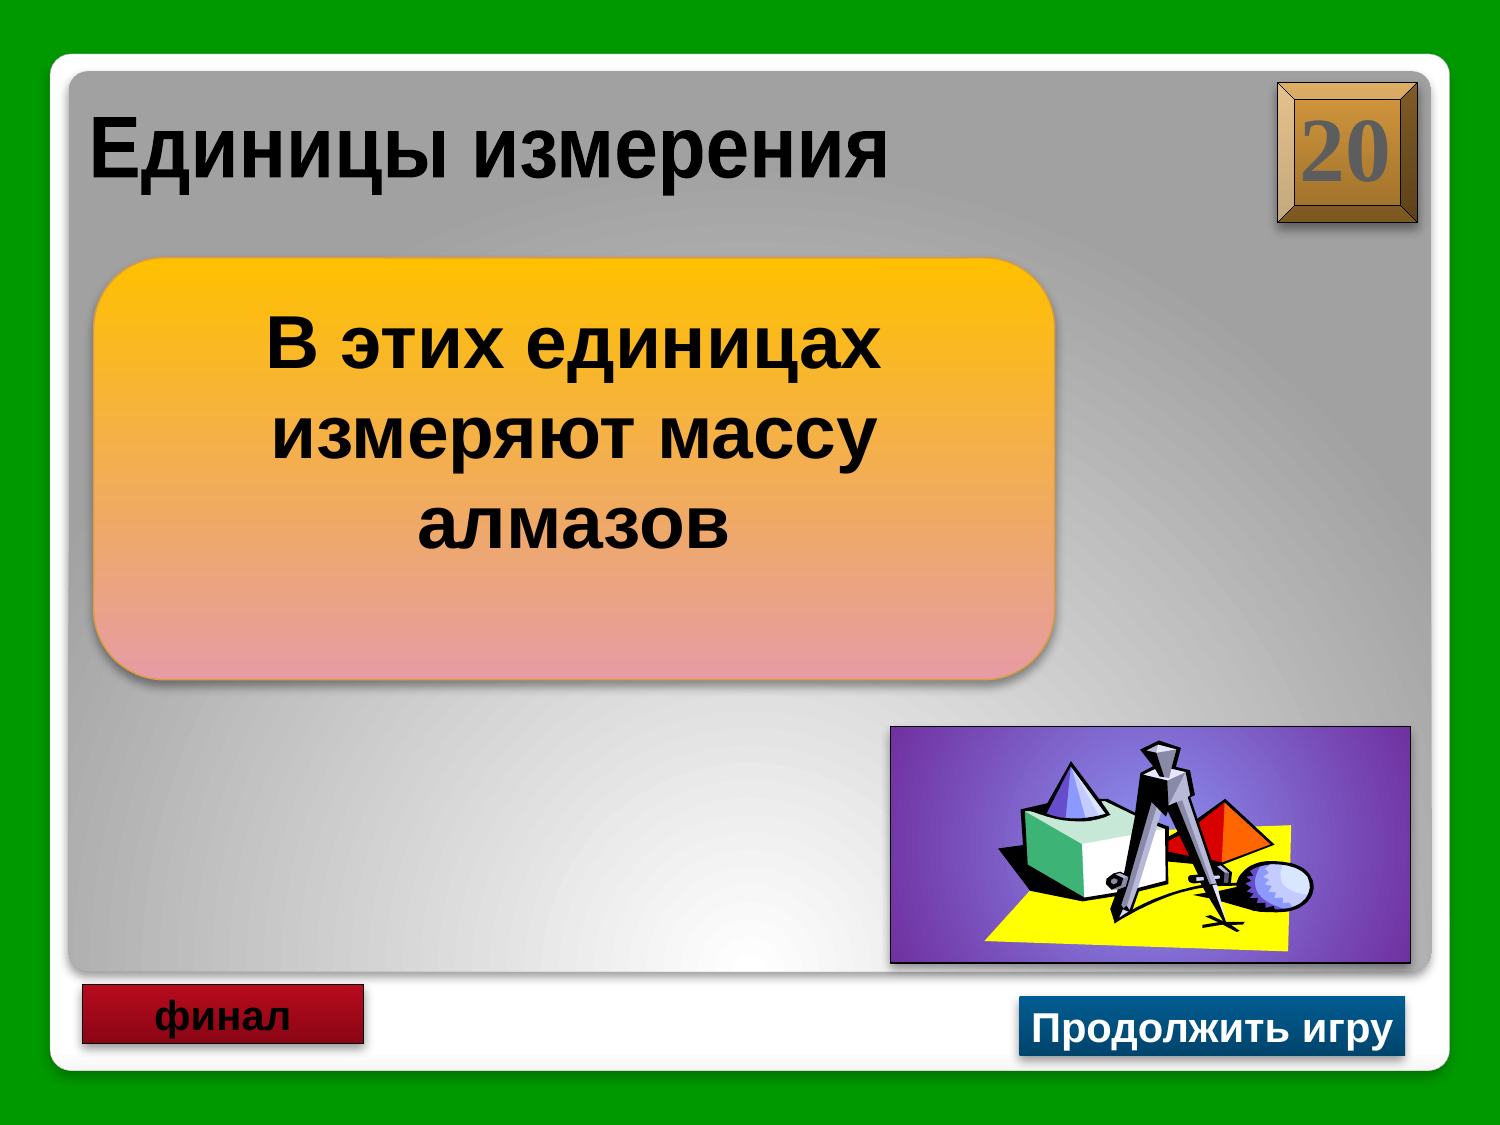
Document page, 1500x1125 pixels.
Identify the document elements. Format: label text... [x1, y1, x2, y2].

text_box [890, 726, 1411, 964]
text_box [1277, 81, 1419, 223]
text_box финал [82, 984, 364, 1044]
text_box [1039, 278, 1337, 634]
text_box В этих единицах измеряют массу алмазов [92, 256, 1056, 681]
text_box Продолжить игру [1019, 996, 1406, 1056]
